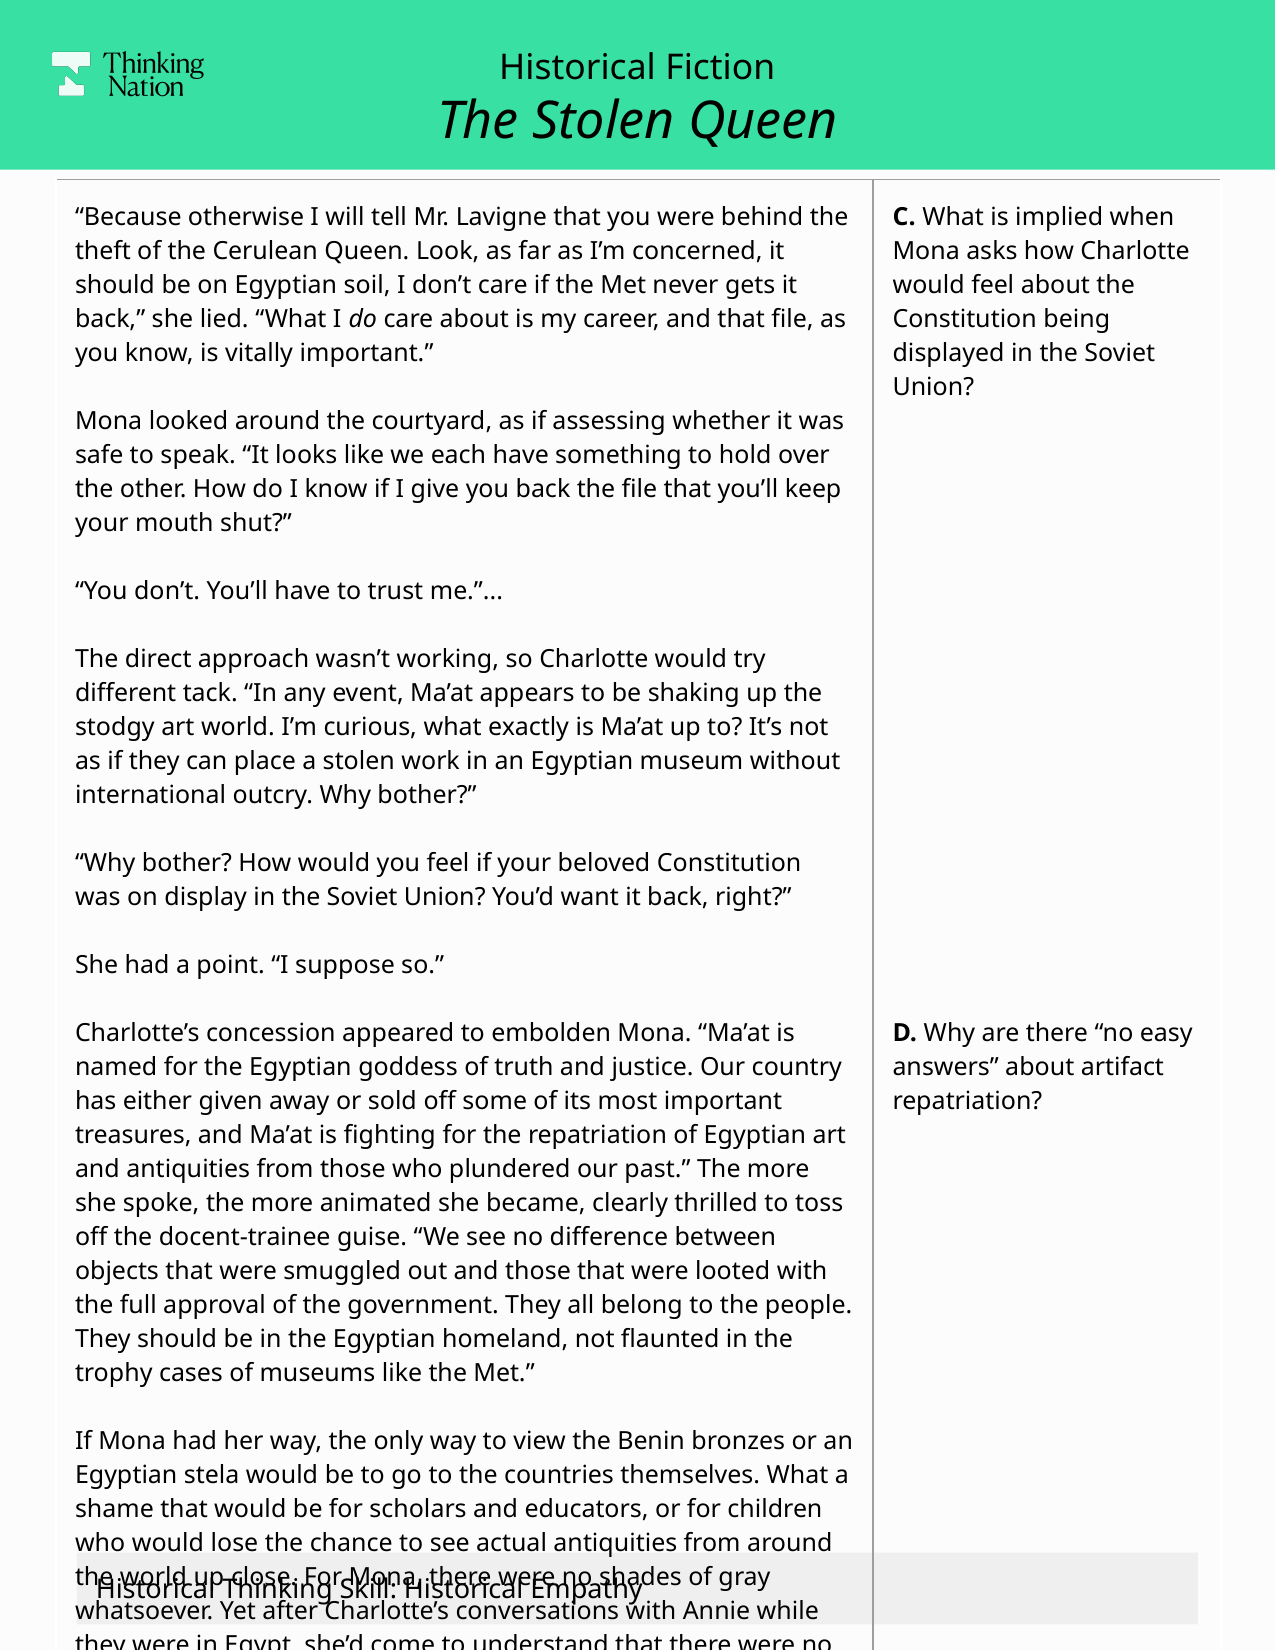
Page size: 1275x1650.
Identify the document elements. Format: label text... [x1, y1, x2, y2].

text_box Historical Fiction The Stolen Queen [0, 0, 1275, 170]
picture [35, 37, 210, 110]
table_header C. What is implied when Mona asks how Charlotte would feel about the Constitution being displayed in the Soviet Union? D. Why are there “no easy answers” about artifact repatriation? [874, 180, 1220, 1650]
table_header “Because otherwise I will tell Mr. Lavigne that you were behind the theft of the Cerulean Queen. Look, as far as I’m concerned, it should be on Egyptian soil, I don’t care if the Met never gets it back,” she lied. “What I do care about is my career, and that file, as you know, is vitally important.” Mona looked around the courtyard, as if assessing whether it was safe to speak. “It looks like we each have something to hold over the other. How do I know if I give you back the file that you’ll keep your mouth shut?” “You don’t. You’ll have to trust me.”... The direct approach wasn’t working, so Charlotte would try different tack. “In any event, Ma’at appears to be shaking up the stodgy art world. I’m curious, what exactly is Ma’at up to? It’s not as if they can place a stolen work in an Egyptian museum without international outcry. Why bother?” “Why bother? How would you feel if your beloved Constitution was on display in the Soviet Union? You’d want it back, right?” She had a point. “I suppose so.” Charlotte’s concession appeared to embolden Mona. “Ma’at is named for the Egyptian goddess of truth and justice. Our country has either given away or sold off some of its most important treasures, and Ma’at is fighting for the repatriation of Egyptian art and antiquities from those who plundered our past.” The more she spoke, the more animated she became, clearly thrilled to toss off the docent-trainee guise. “We see no difference between objects that were smuggled out and those that were looted with the full approval of the government. They all belong to the people. They should be in the Egyptian homeland, not flaunted in the trophy cases of museums like the Met.” If Mona had her way, the only way to view the Benin bronzes or an Egyptian stela would be to go to the countries themselves. What a shame that would be for scholars and educators, or for children who would lose the chance to see actual antiquities from around the world up close. For Mona, there were no shades of gray whatsoever. Yet after Charlotte’s conversations with Annie while they were in Egypt, she’d come to understand that there were no easy answers to the question of repatriation. [57, 180, 872, 1650]
